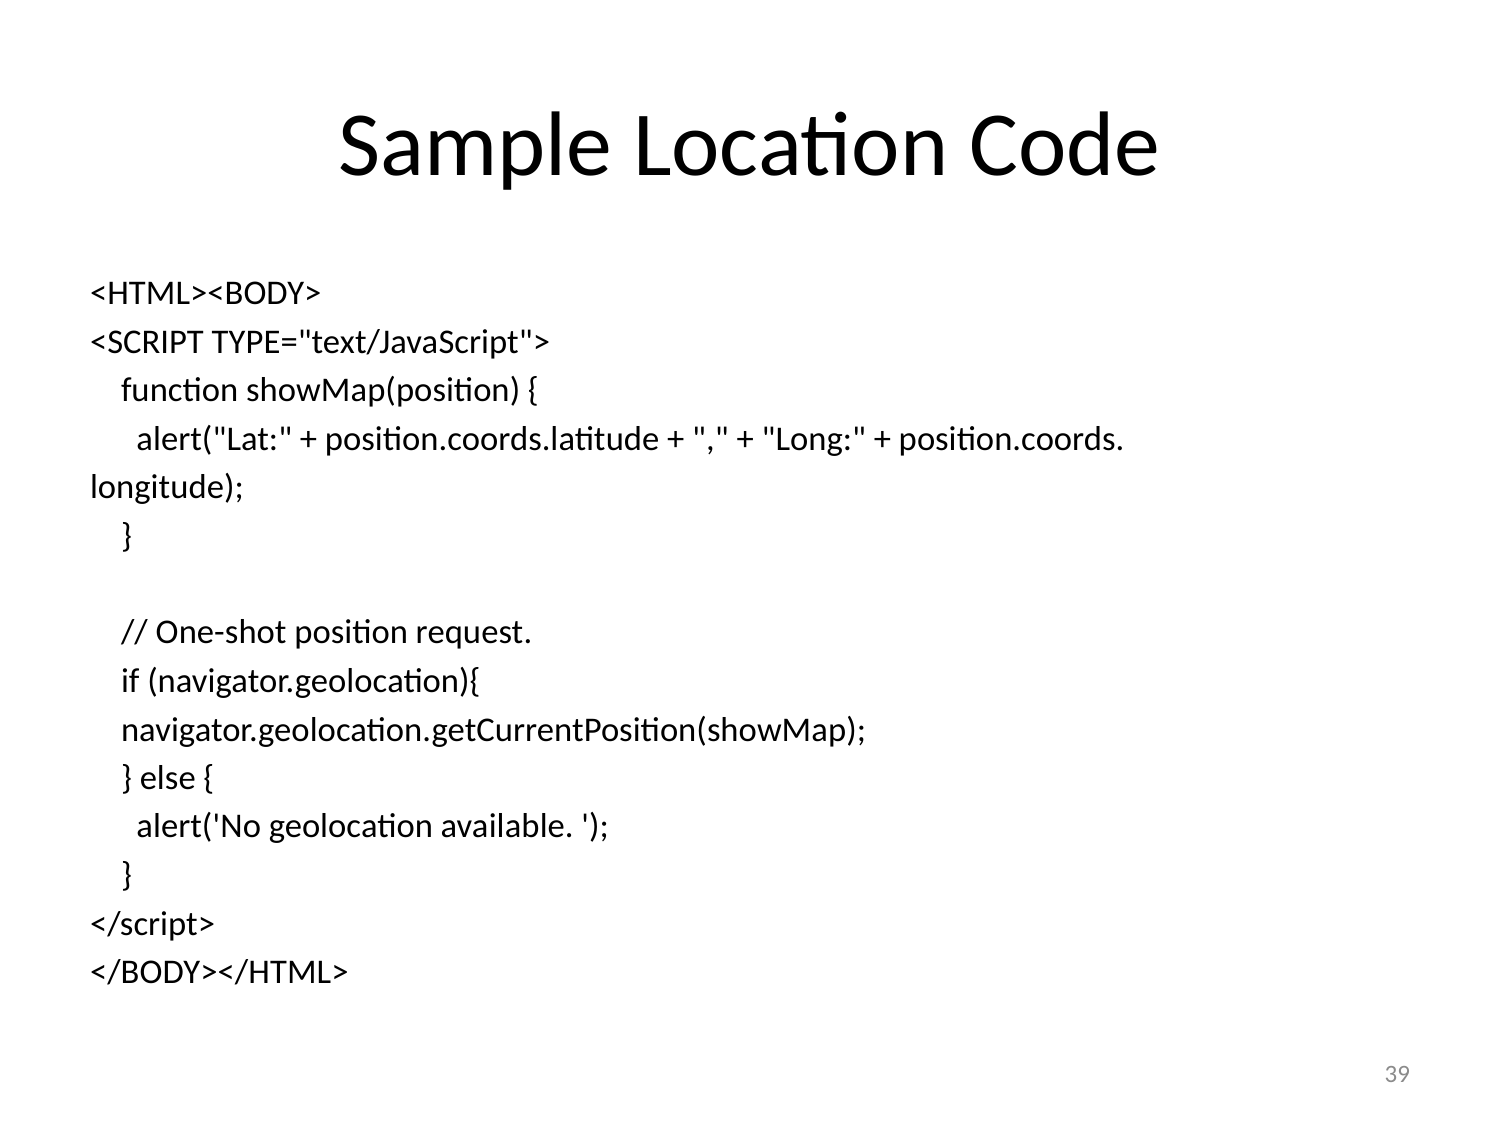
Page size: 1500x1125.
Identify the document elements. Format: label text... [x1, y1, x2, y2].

title Sample Location Code [75, 45, 1425, 233]
slide_number 39 [1074, 1042, 1425, 1103]
list <HTML><BODY> <SCRIPT TYPE="text/JavaScript"> function showMap(position) { alert("Lat:" + position.coords.latitude + "," + "Long:" + position.coords. longitude); } // One-shot position request. if (navigator.geolocation){ navigator.geolocation.getCurrentPosition(showMap); } else { alert('No geolocation available. '); } </script> </BODY></HTML> [75, 262, 1425, 1005]
